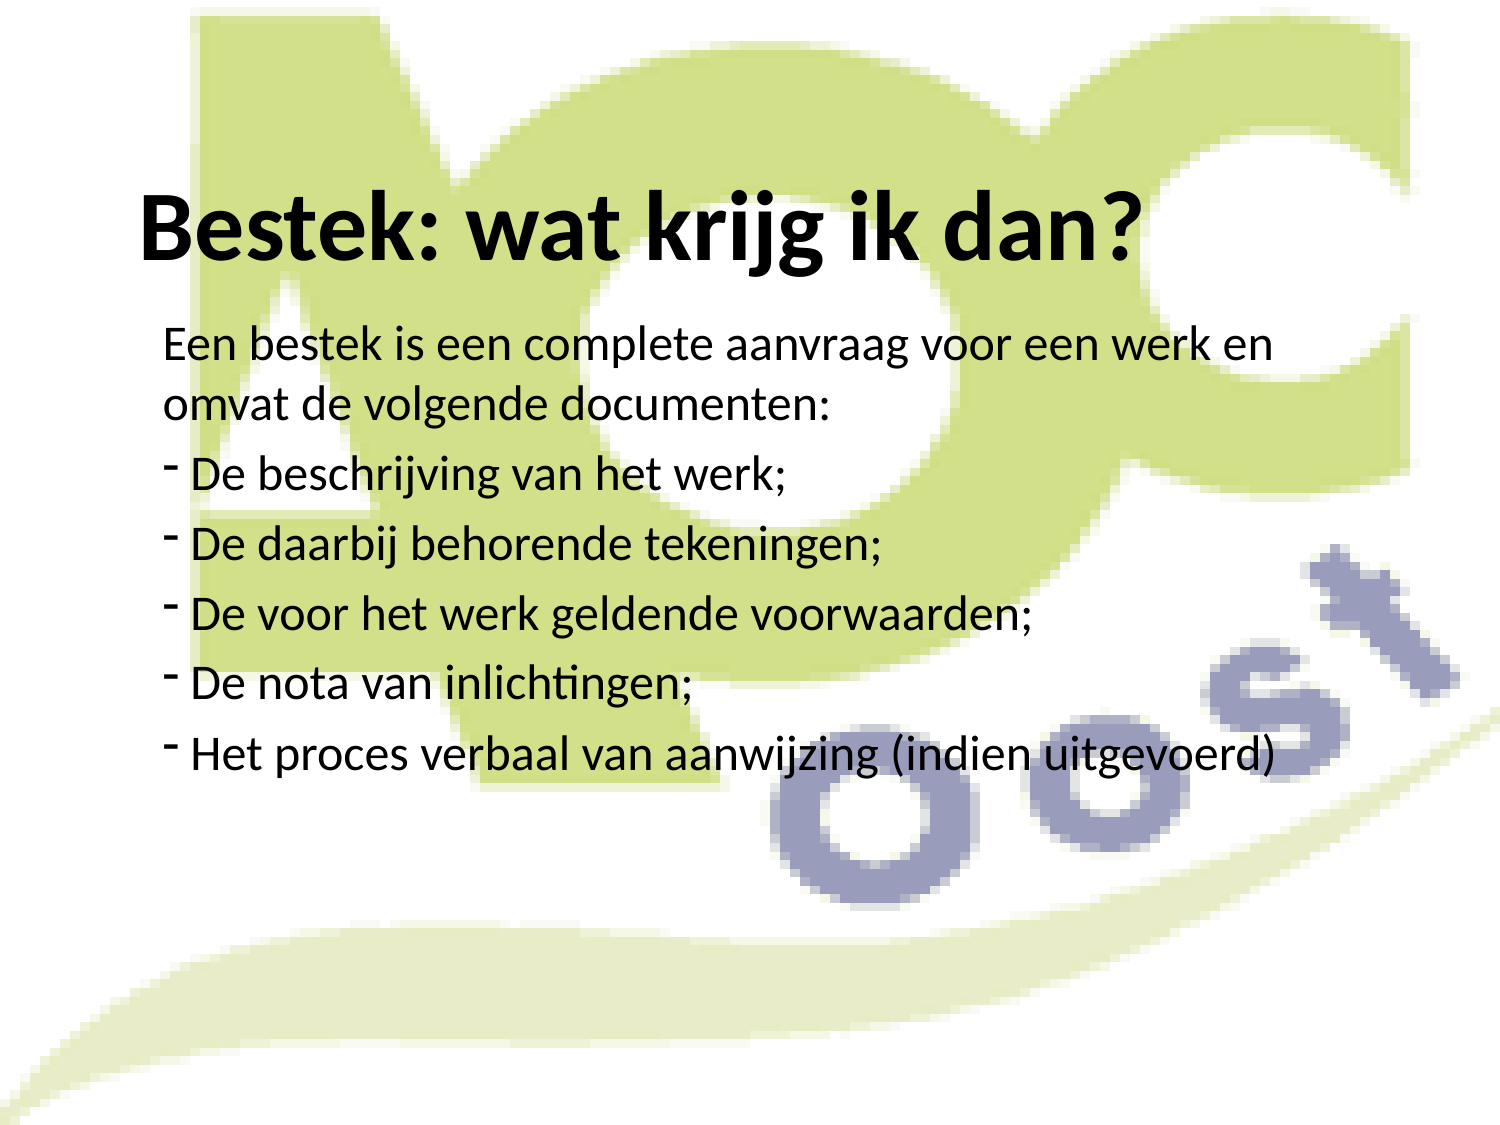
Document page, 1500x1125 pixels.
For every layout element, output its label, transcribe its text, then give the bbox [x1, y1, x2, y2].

text_box [10, 0, 440, 148]
text_box Een bestek is een complete aanvraag voor een werk en omvat de volgende documenten: De beschrijving van het werk; De daarbij behorende tekeningen; De voor het werk geldende voorwaarden; De nota van inlichtingen; Het proces verbaal van aanwijzing (indien uitgevoerd) [147, 302, 1341, 953]
title Bestek: wat krijg ik dan? [123, 137, 1235, 303]
